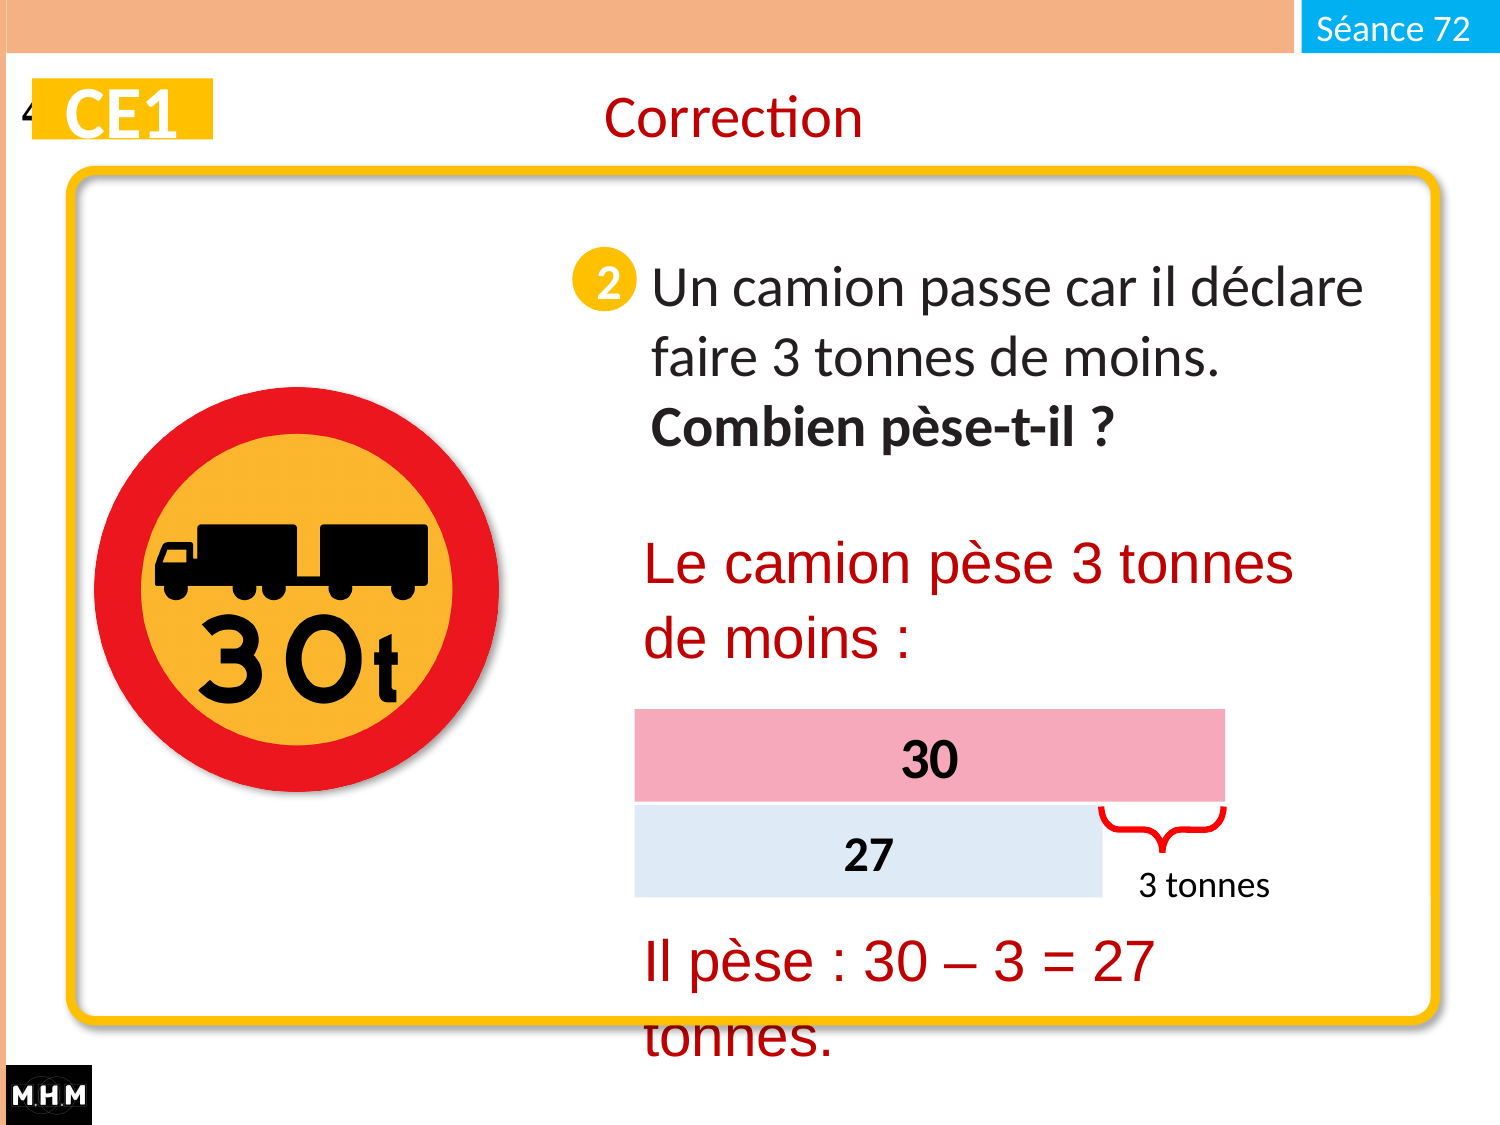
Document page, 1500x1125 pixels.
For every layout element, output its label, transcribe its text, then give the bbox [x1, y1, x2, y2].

title Correction [87, 32, 1382, 158]
text_box Il pèse : 30 – 3 = 27 tonnes. [628, 1032, 1382, 1096]
picture [6, 1065, 92, 1125]
text_box [69, 169, 1437, 1022]
picture [93, 387, 499, 792]
text_box CE1 [31, 77, 214, 140]
